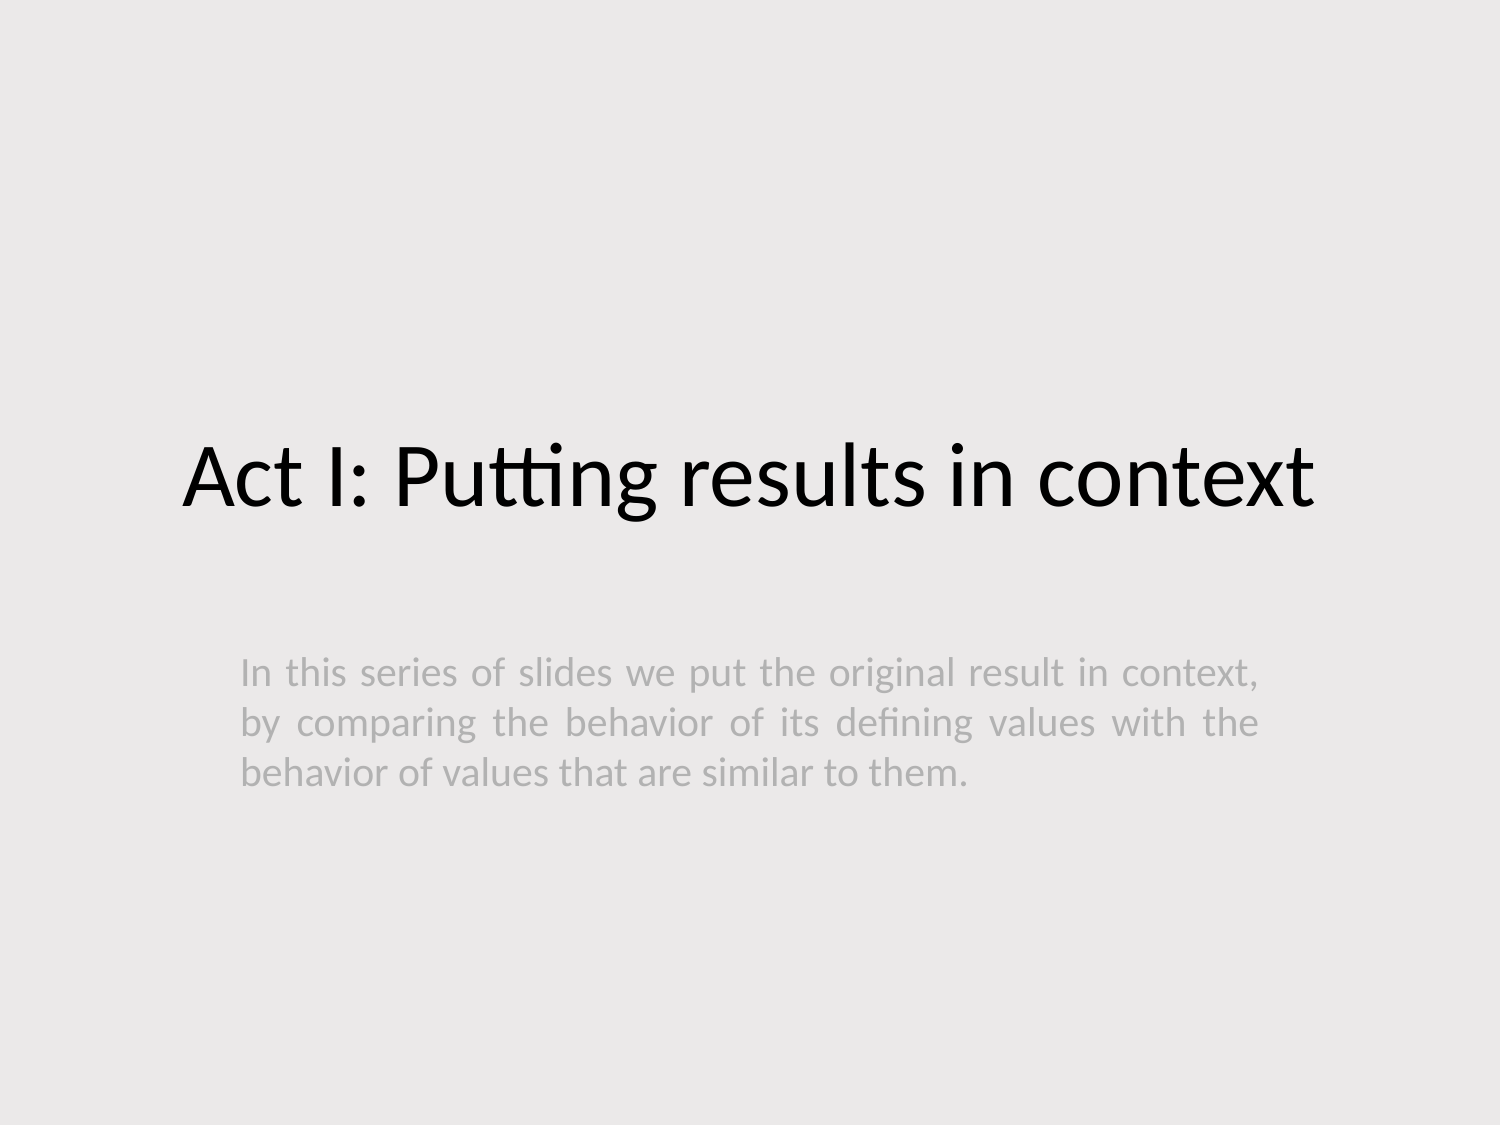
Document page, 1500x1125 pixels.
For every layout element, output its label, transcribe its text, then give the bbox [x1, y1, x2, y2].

title Act I: Putting results in context [112, 349, 1388, 591]
subtitle In this series of slides we put the original result in context, by comparing the behavior of its defining values with the behavior of values that are similar to them. [225, 637, 1275, 925]
